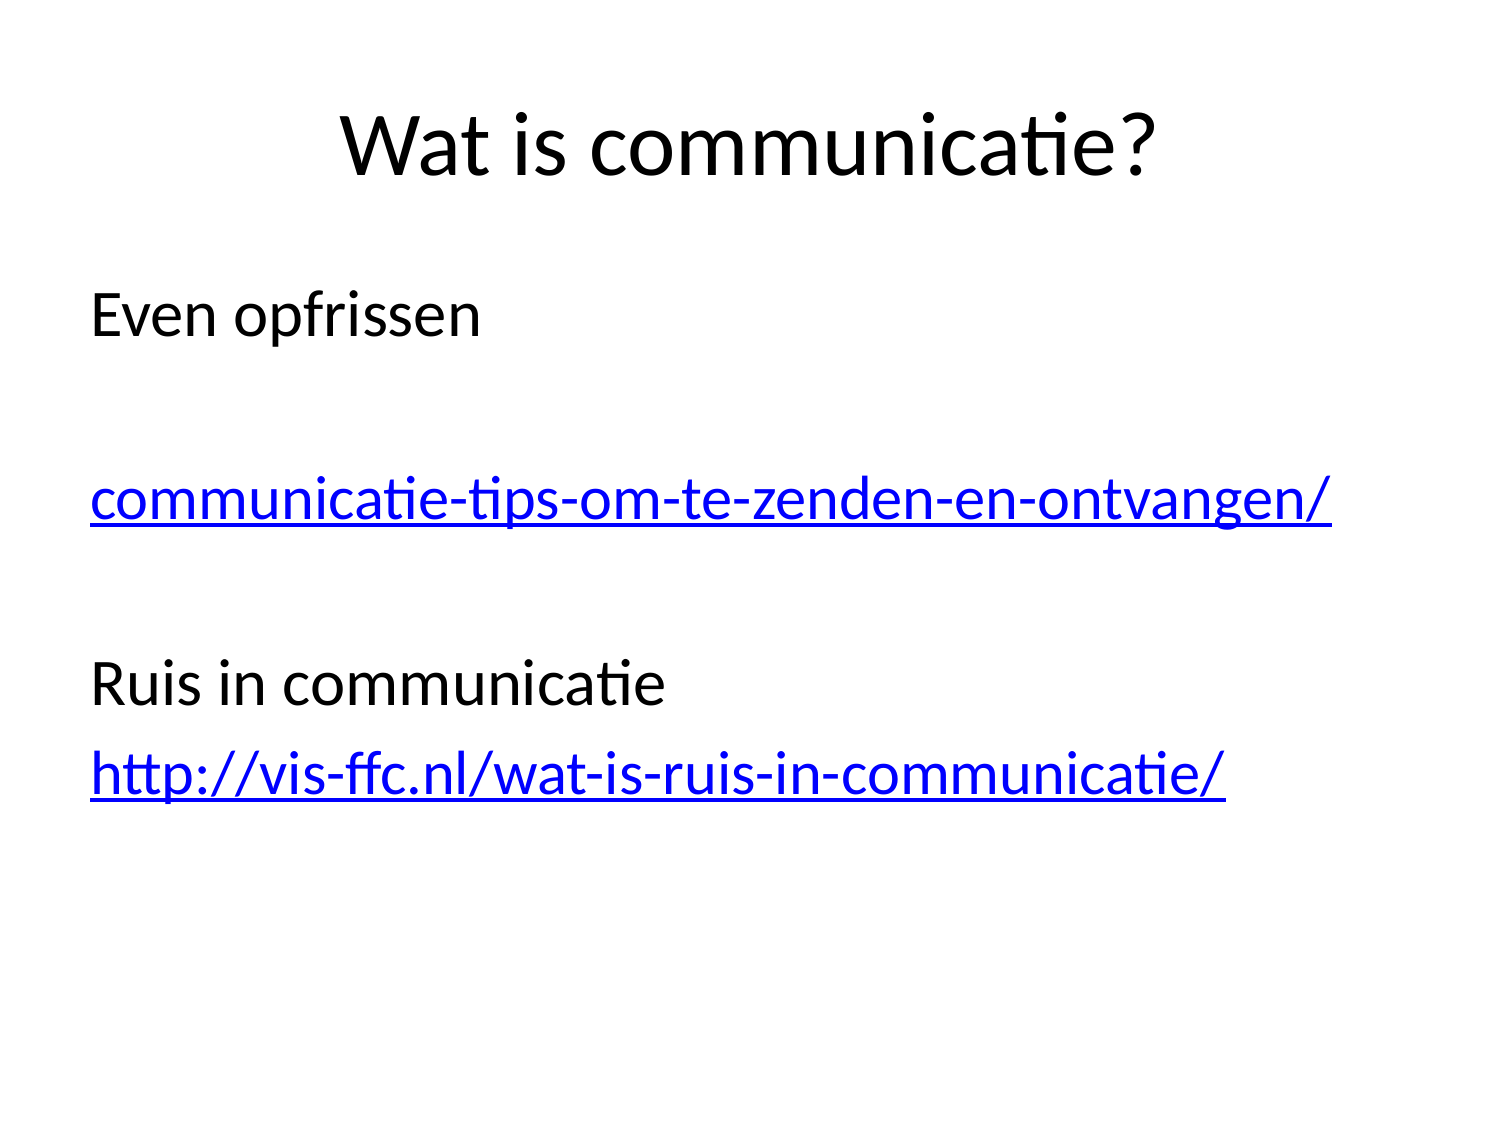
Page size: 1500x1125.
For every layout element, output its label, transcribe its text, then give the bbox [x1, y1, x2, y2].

list Even opfrissen communicatie-tips-om-te-zenden-en-ontvangen/ Ruis in communicatie http://vis-ffc.nl/wat-is-ruis-in-communicatie/ [75, 262, 1425, 1005]
title Wat is communicatie? [75, 45, 1425, 233]
